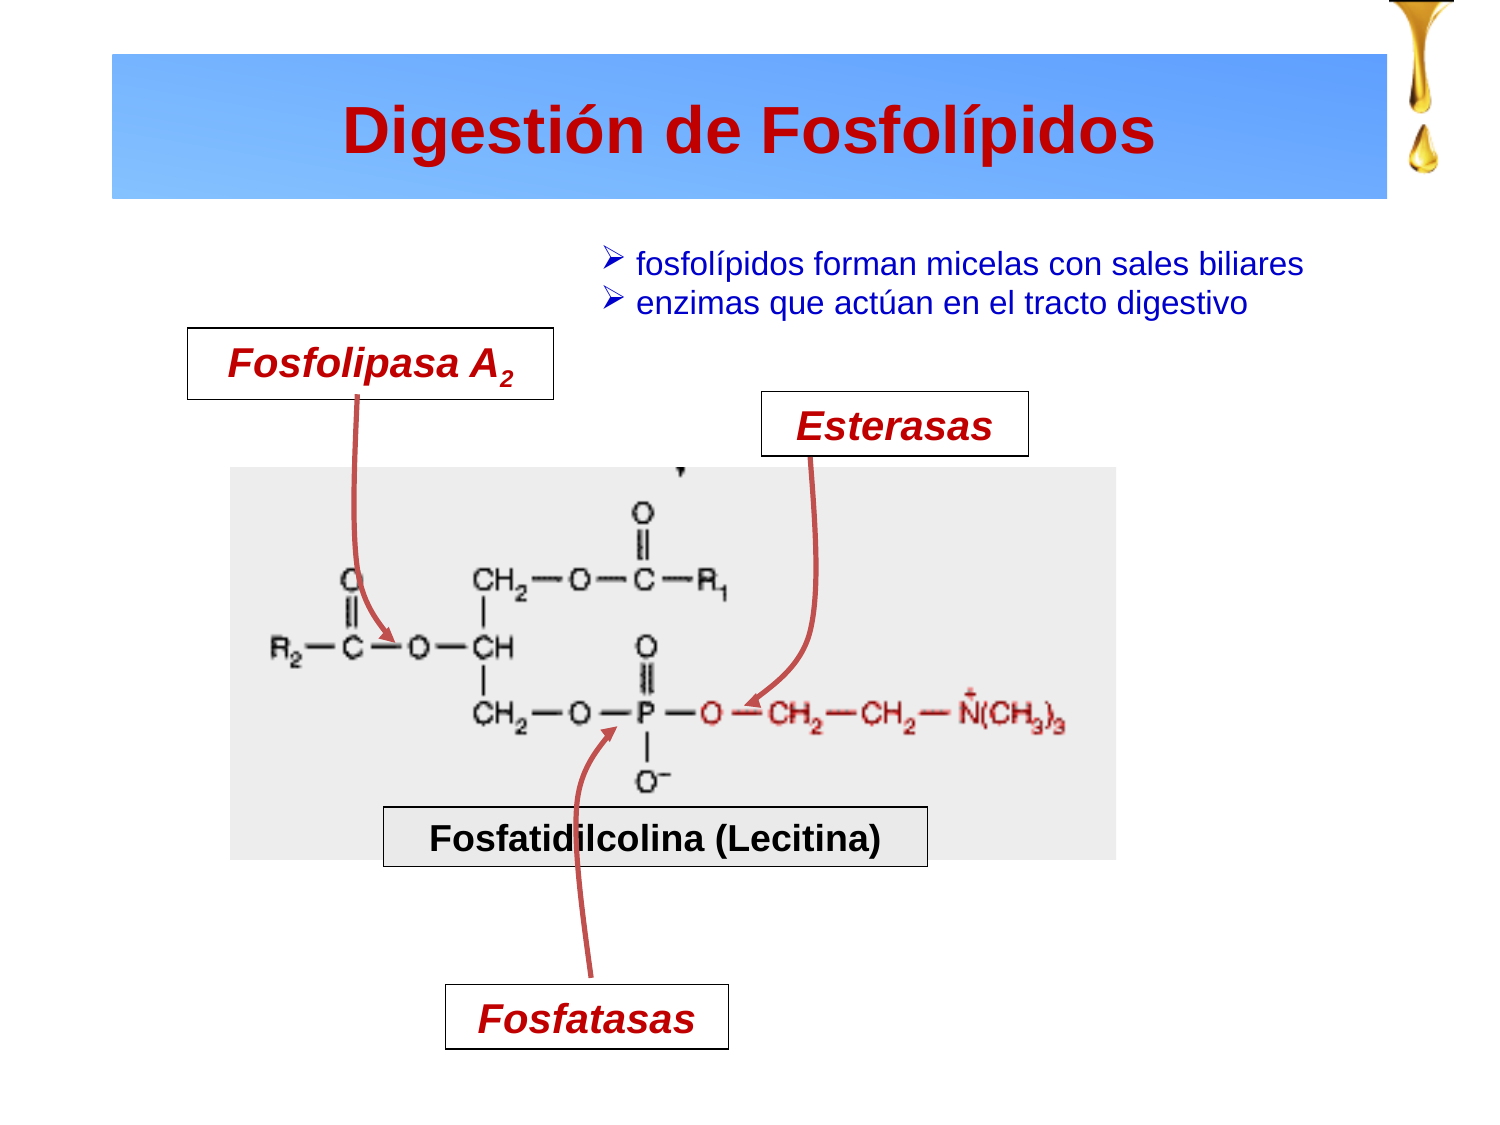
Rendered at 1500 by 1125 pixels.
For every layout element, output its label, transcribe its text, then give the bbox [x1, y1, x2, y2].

title Digestión de Fosfolípidos [111, 54, 1383, 199]
text_box fosfolípidos forman micelas con sales biliares enzimas que actúan en el tracto digestivo [585, 234, 1383, 369]
text_box Esterasas [761, 391, 1029, 457]
text_box Fosfatasas [445, 984, 729, 1050]
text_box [187, 327, 554, 655]
picture [1388, 0, 1454, 212]
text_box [229, 467, 1117, 868]
text_box [578, 876, 602, 978]
